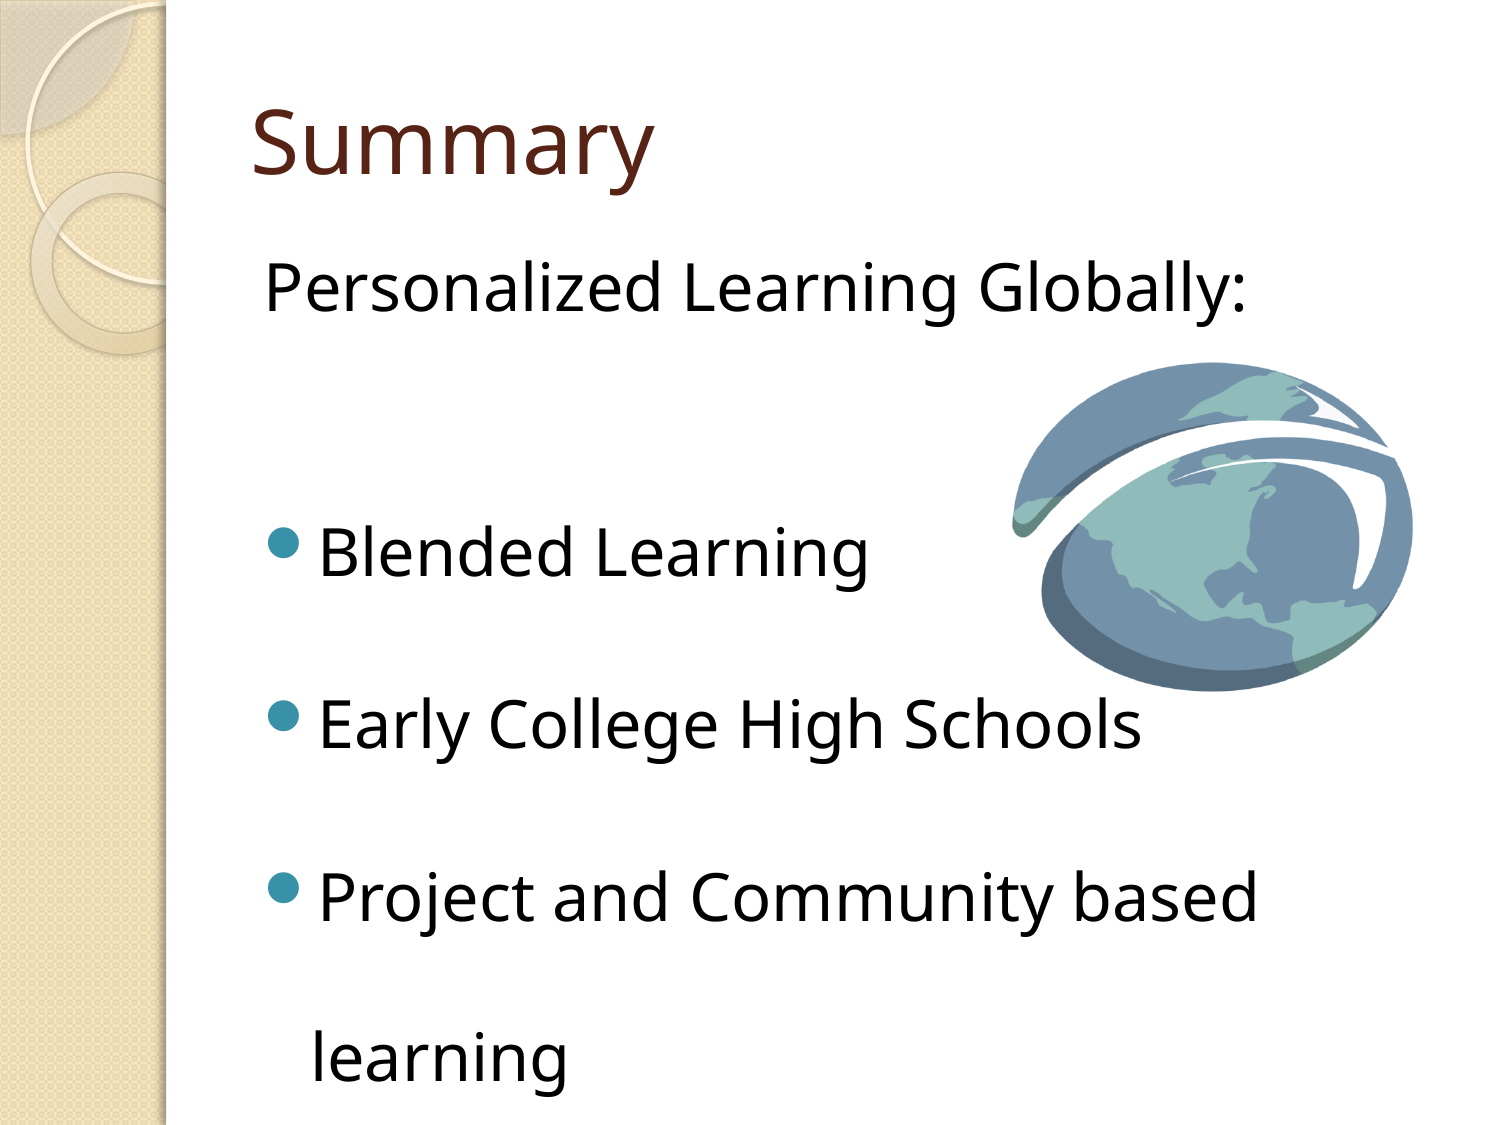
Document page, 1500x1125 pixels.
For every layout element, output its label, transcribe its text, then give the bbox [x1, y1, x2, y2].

picture [1012, 362, 1413, 692]
title Summary [235, 45, 1466, 233]
list Personalized Learning Globally: Blended Learning Early College High Schools Project and Community based learning [235, 237, 1466, 1025]
